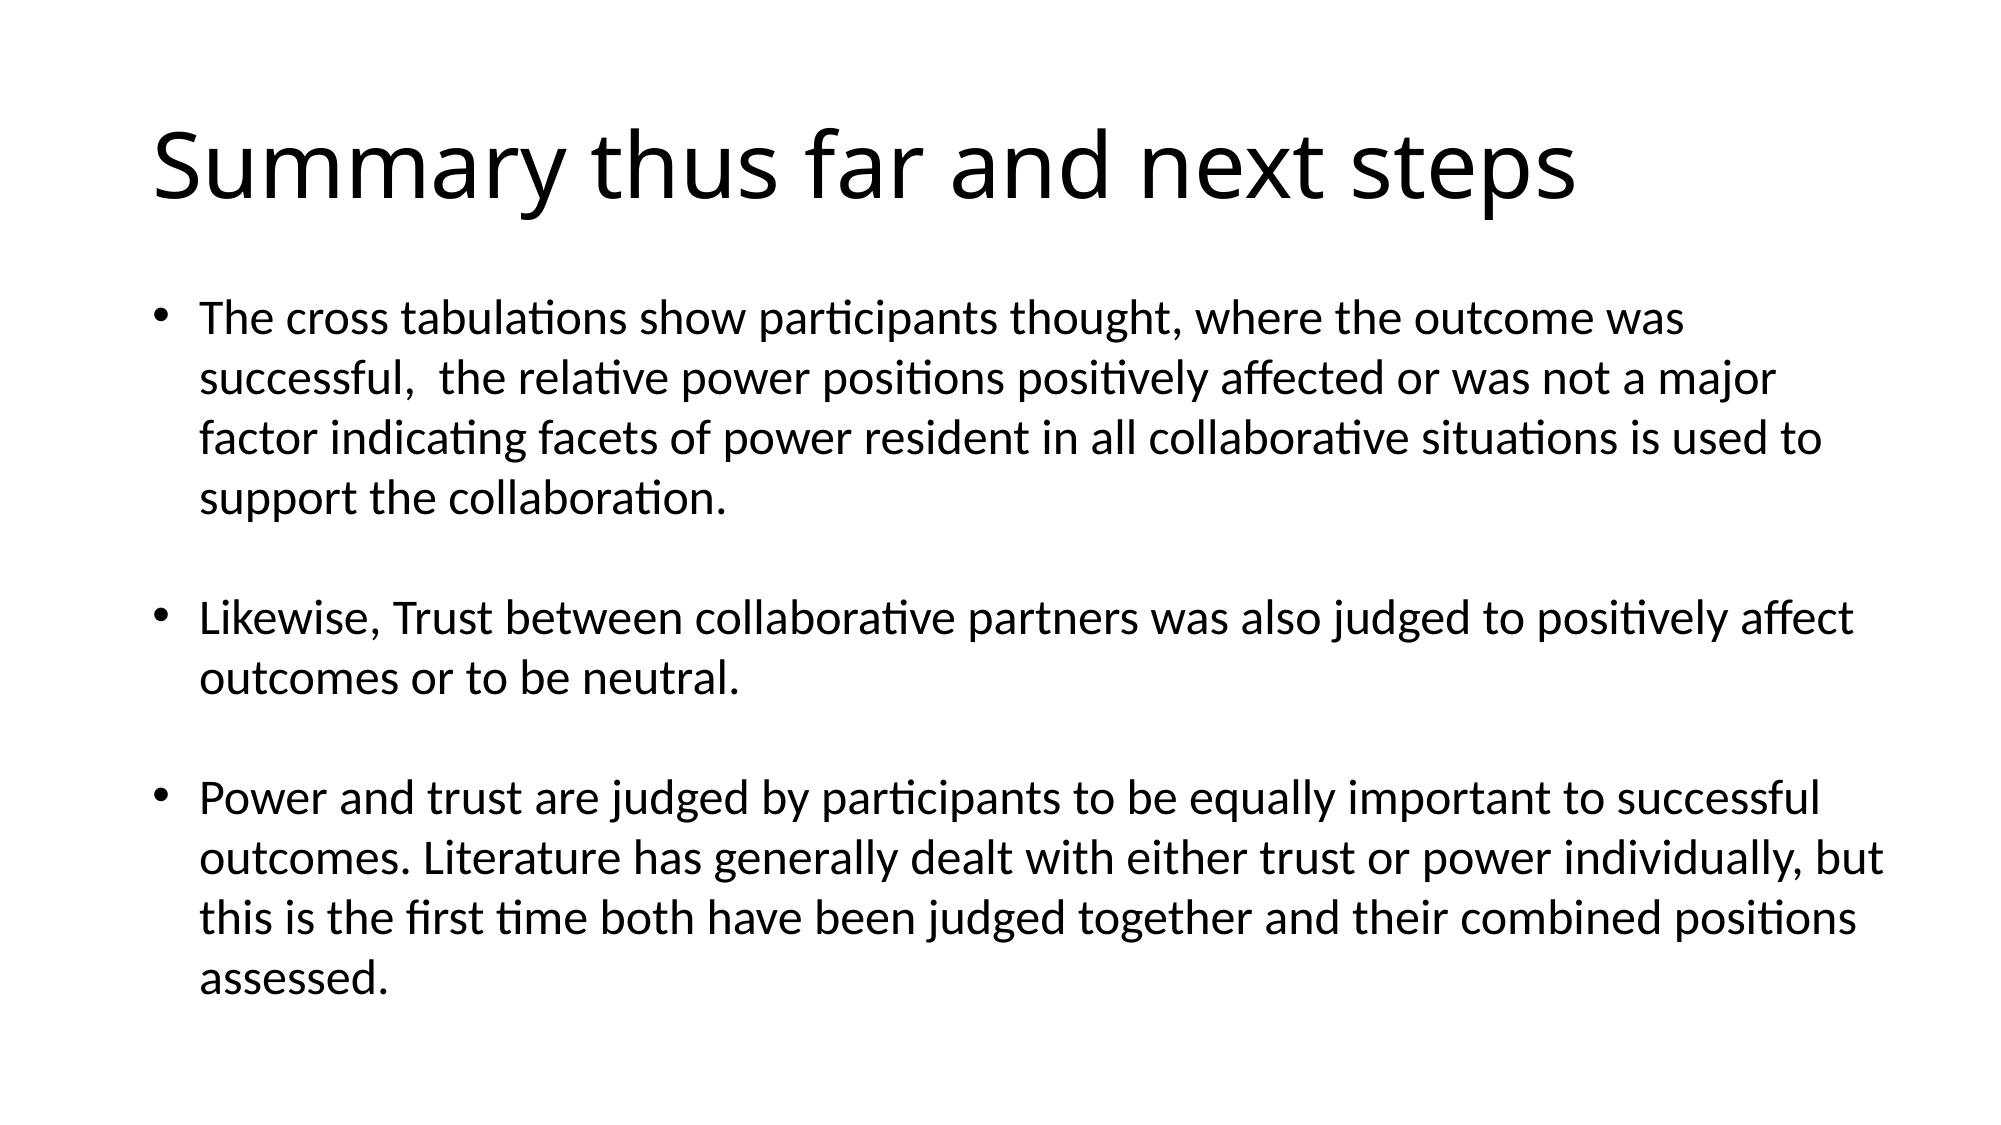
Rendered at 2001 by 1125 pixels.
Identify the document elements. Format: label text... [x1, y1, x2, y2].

title Summary thus far and next steps [137, 59, 1863, 277]
text_box The cross tabulations show participants thought, where the outcome was successful, the relative power positions positively affected or was not a major factor indicating facets of power resident in all collaborative situations is used to support the collaboration. Likewise, Trust between collaborative partners was also judged to positively affect outcomes or to be neutral. Power and trust are judged by participants to be equally important to successful outcomes. Literature has generally dealt with either trust or power individually, but this is the first time both have been judged together and their combined positions assessed. [137, 277, 1906, 1057]
